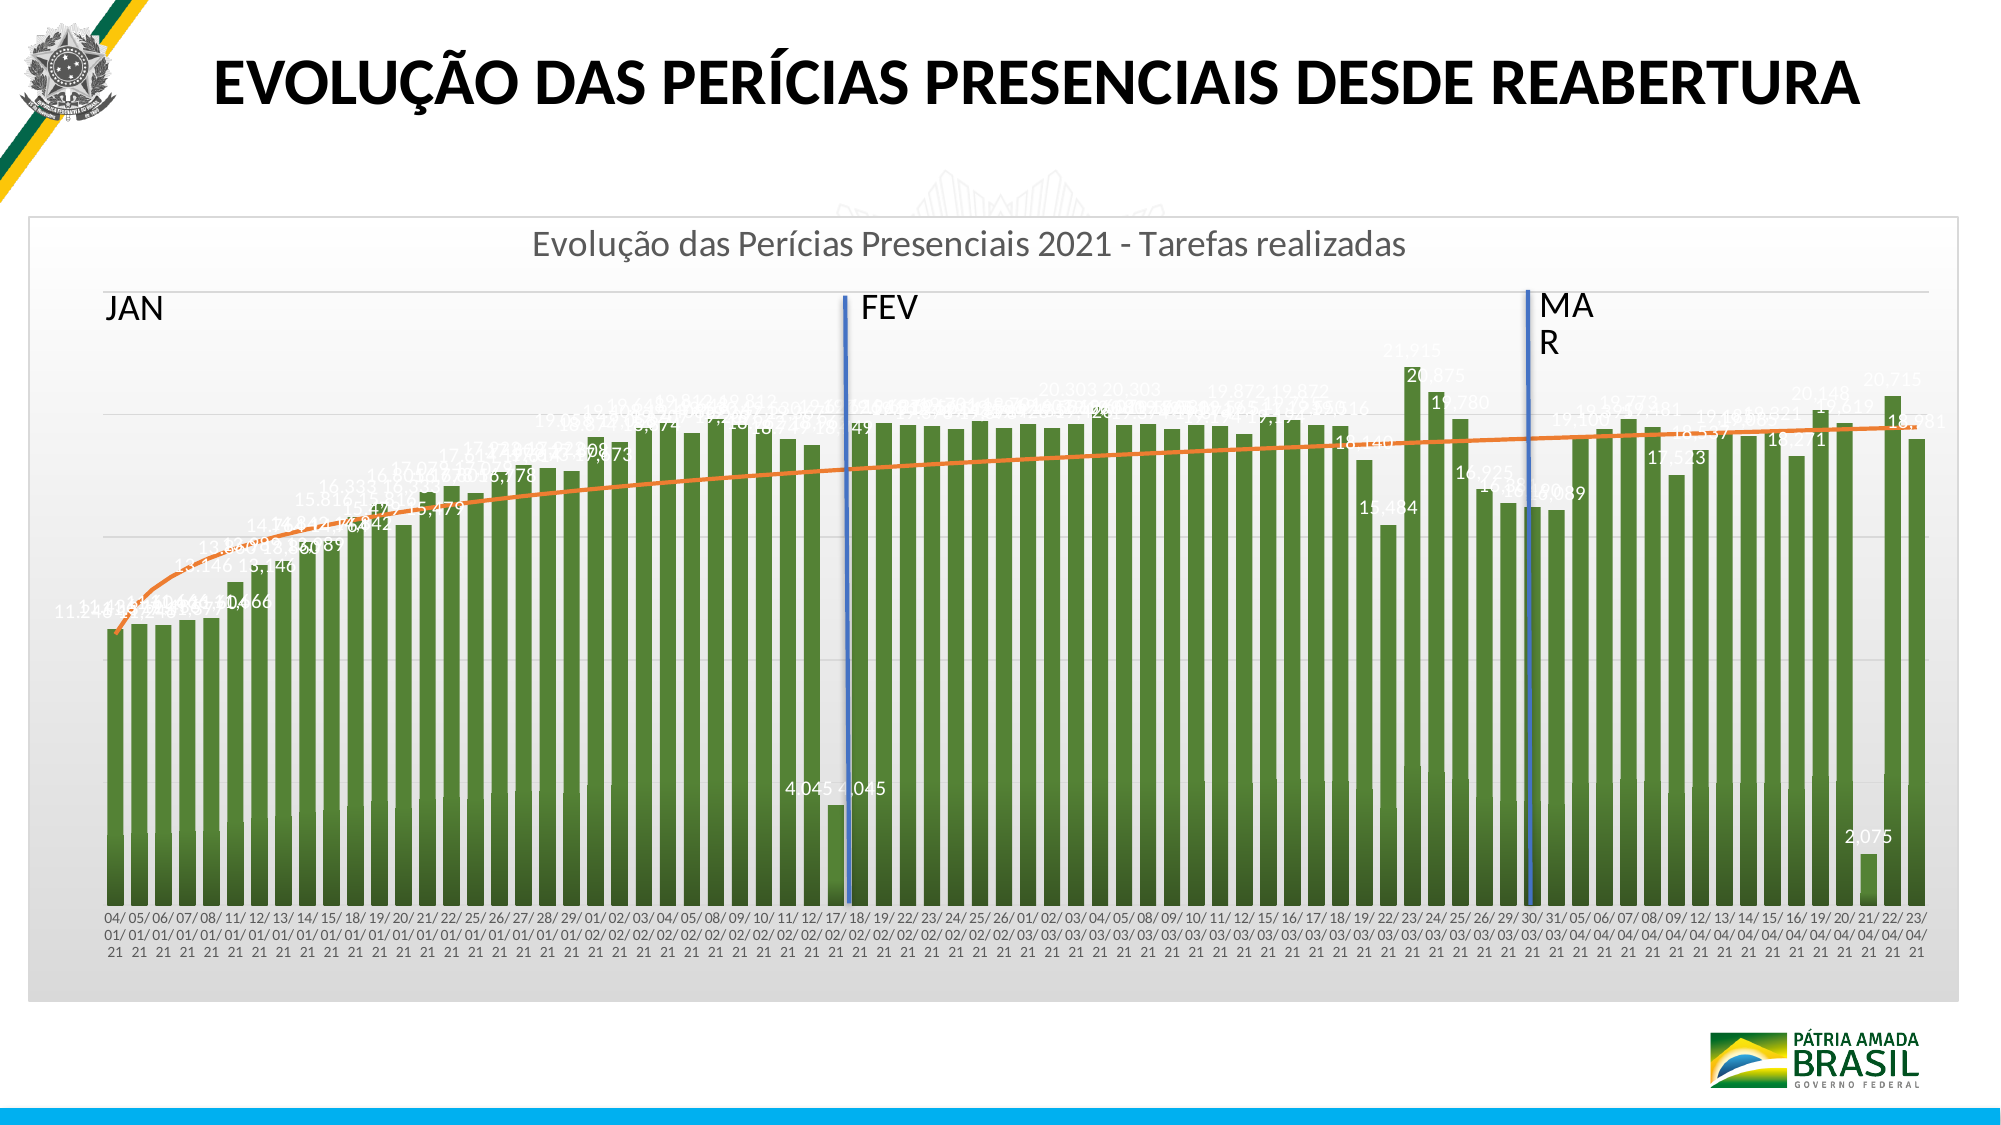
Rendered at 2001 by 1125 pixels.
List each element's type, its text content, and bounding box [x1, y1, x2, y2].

picture [0, 0, 2000, 1107]
text_box EVOLUÇÃO DAS PERÍCIAS PRESENCIAIS DESDE REABERTURA [175, 30, 1901, 126]
chart [27, 215, 1959, 1003]
